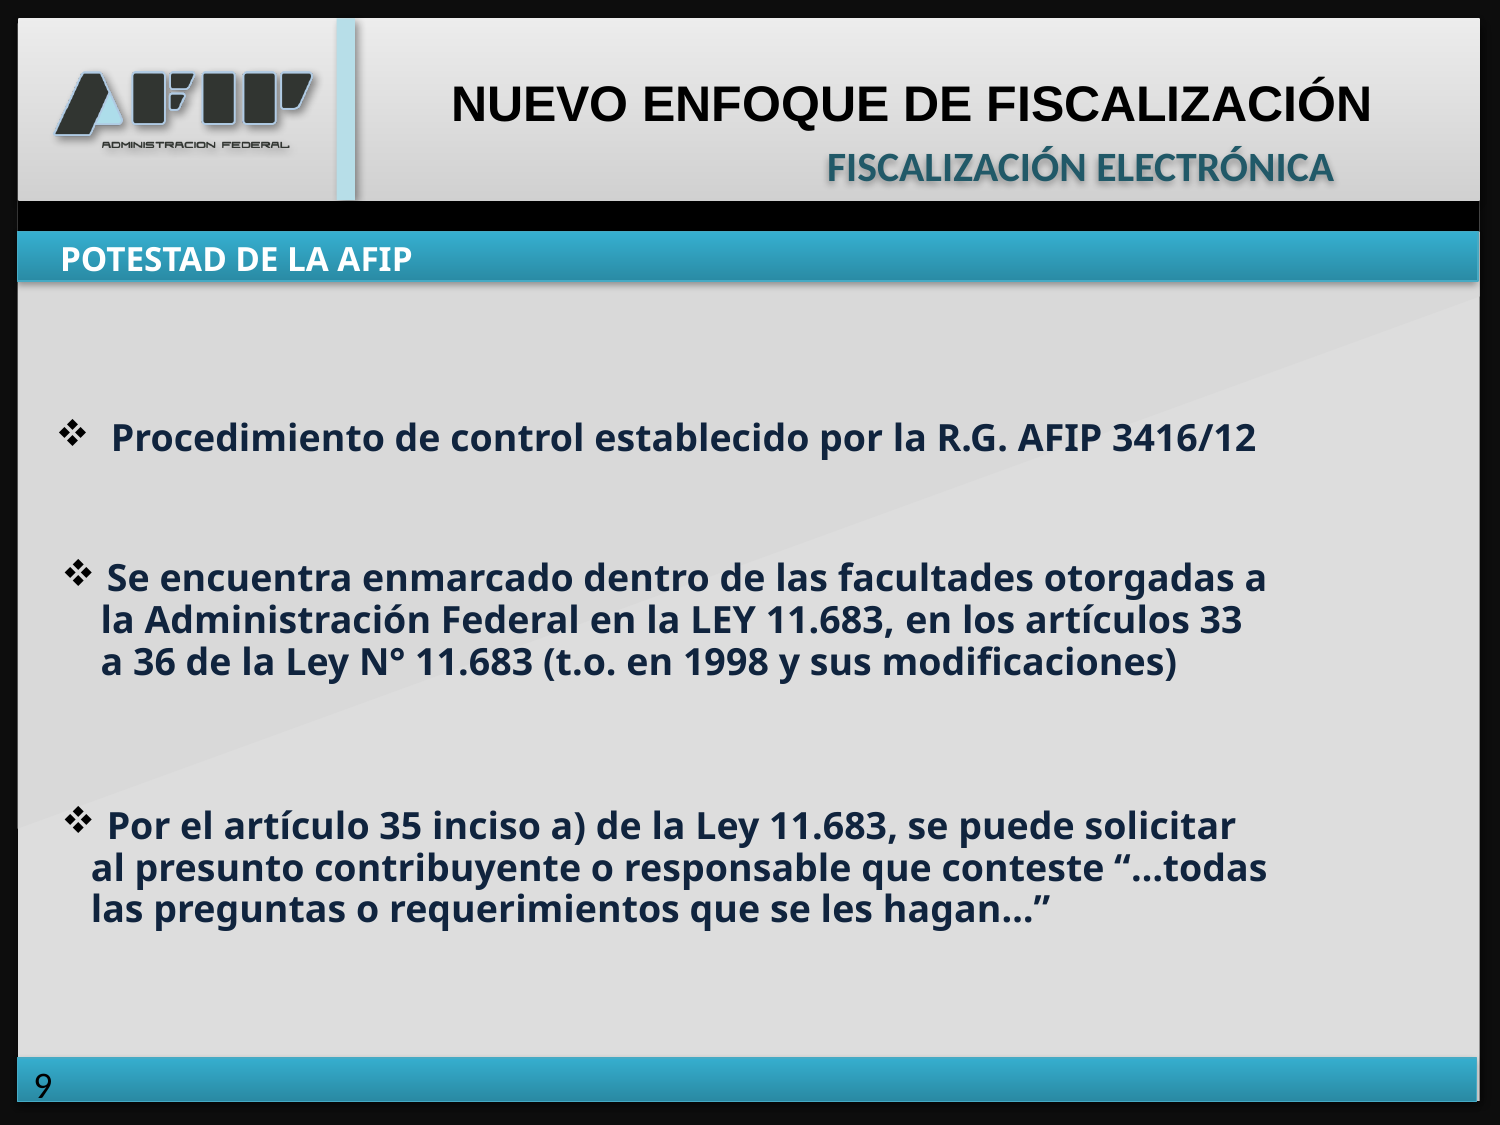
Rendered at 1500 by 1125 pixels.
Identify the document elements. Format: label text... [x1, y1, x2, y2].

text_box POTESTAD DE LA AFIP [45, 223, 1018, 286]
text_box Por el artículo 35 inciso a) de la Ley 11.683, se puede solicitar al presunto contribuyente o responsable que conteste “…todas las preguntas o requerimientos que se les hagan…” [46, 798, 1418, 939]
text_box FISCALIZACIÓN ELECTRÓNICA [797, 137, 1365, 199]
text_box 9 [18, 1046, 369, 1106]
text_box Procedimiento de control establecido por la R.G. AFIP 3416/12 [41, 410, 1460, 468]
text_box Se encuentra enmarcado dentro de las facultades otorgadas a la Administración Federal en la LEY 11.683, en los artículos 33 a 36 de la Ley N° 11.683 (t.o. en 1998 y sus modificaciones) [46, 550, 1418, 691]
picture [53, 71, 313, 148]
